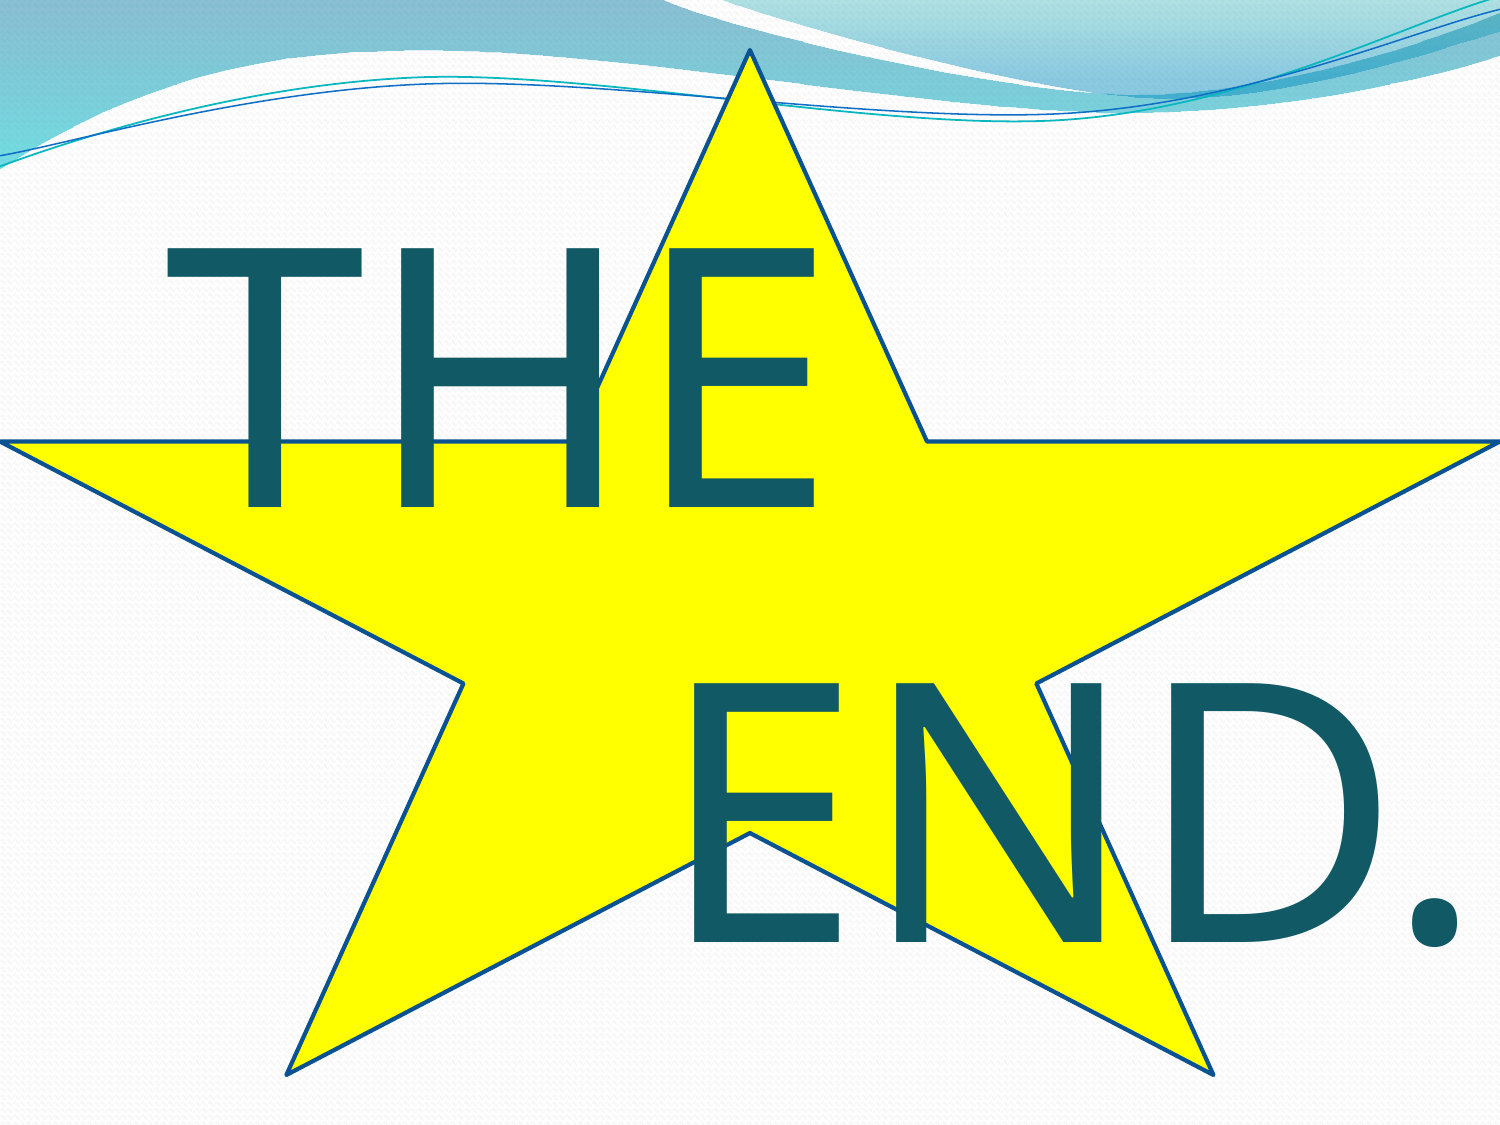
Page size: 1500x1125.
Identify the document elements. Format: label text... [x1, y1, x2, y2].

text_box [0, 439, 150, 523]
list THE END. [150, 137, 1500, 858]
text_box [284, 858, 707, 1077]
text_box [793, 858, 1216, 1077]
text_box [708, 47, 792, 137]
